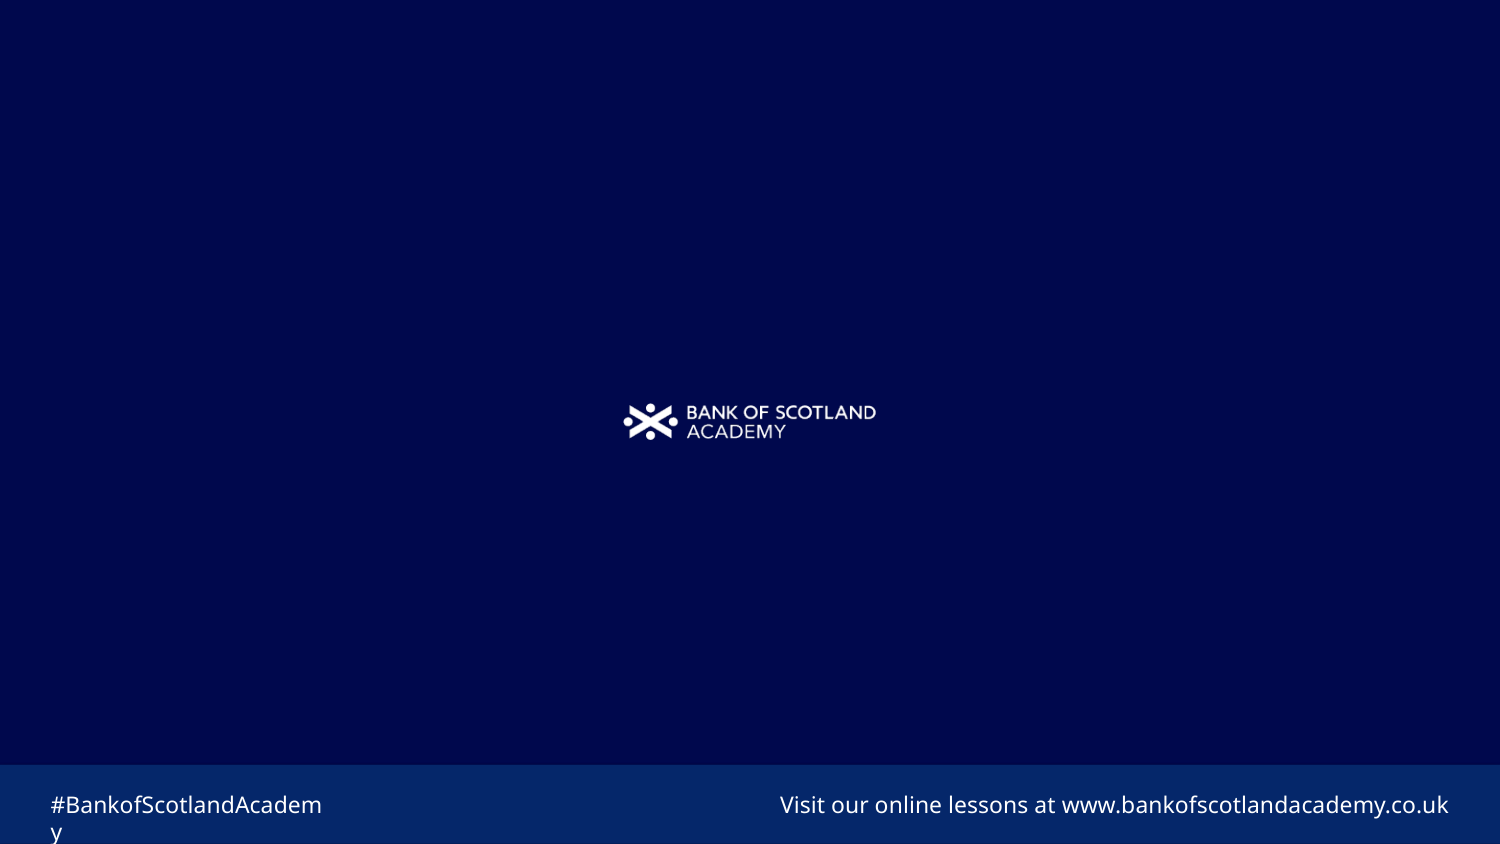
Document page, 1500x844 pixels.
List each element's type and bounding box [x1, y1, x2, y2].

picture [623, 403, 877, 441]
